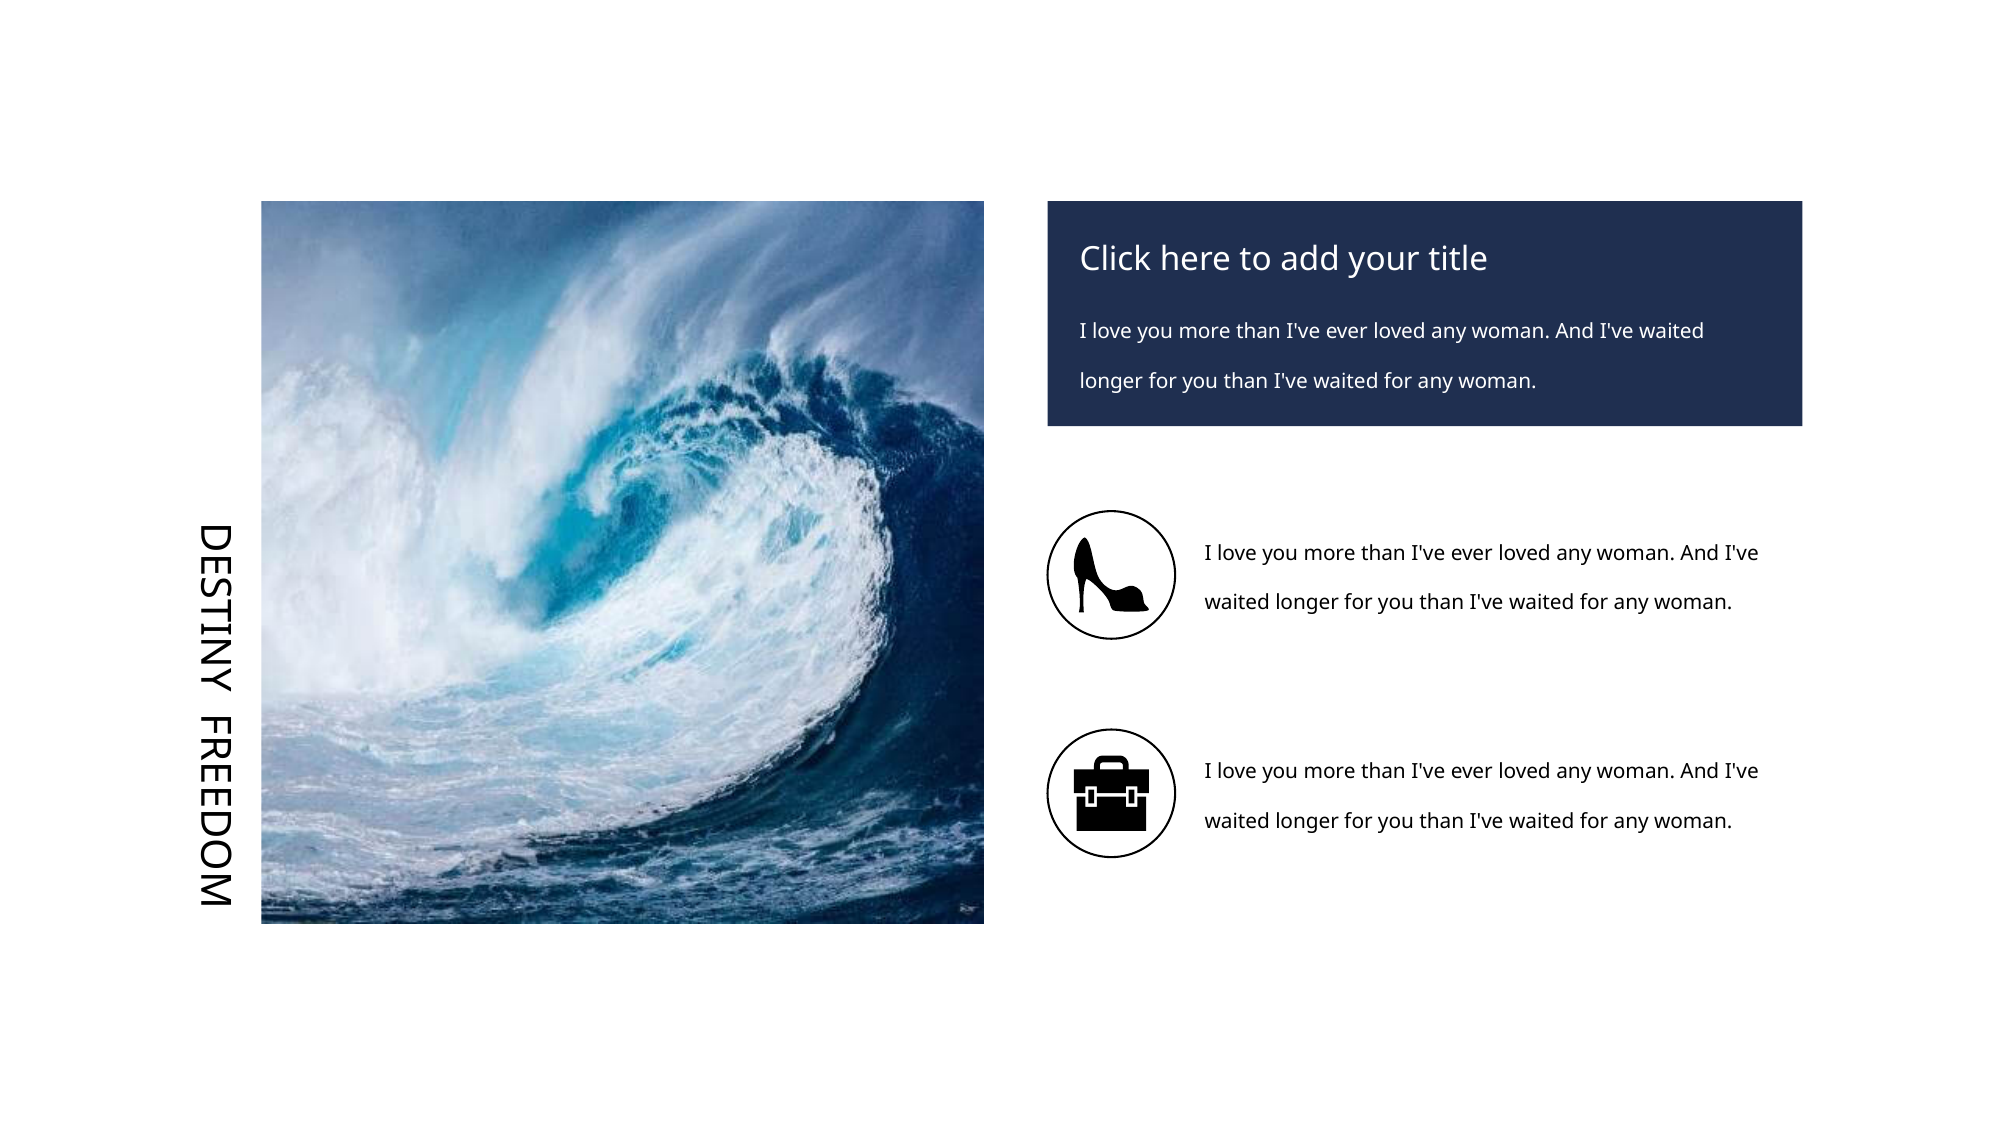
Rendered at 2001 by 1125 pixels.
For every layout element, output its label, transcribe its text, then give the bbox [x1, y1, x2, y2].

text_box I love you more than I've ever loved any woman. And I've waited longer for you than I've waited for any woman. [1064, 285, 1785, 400]
text_box [260, 200, 985, 925]
text_box [1076, 796, 1147, 831]
text_box I love you more than I've ever loved any woman. And I've waited longer for you than I've waited for any woman. [1189, 506, 1803, 622]
text_box [1128, 789, 1135, 804]
text_box [1073, 537, 1149, 613]
text_box [1073, 755, 1149, 794]
text_box [1088, 789, 1095, 804]
text_box I love you more than I've ever loved any woman. And I've waited longer for you than I've waited for any woman. [1189, 725, 1803, 840]
text_box [1046, 728, 1177, 859]
text_box [1046, 200, 1804, 427]
text_box [1046, 510, 1177, 640]
text_box Click here to add your title [1064, 221, 1627, 285]
text_box DESTINY FREEDOM [169, 493, 251, 924]
